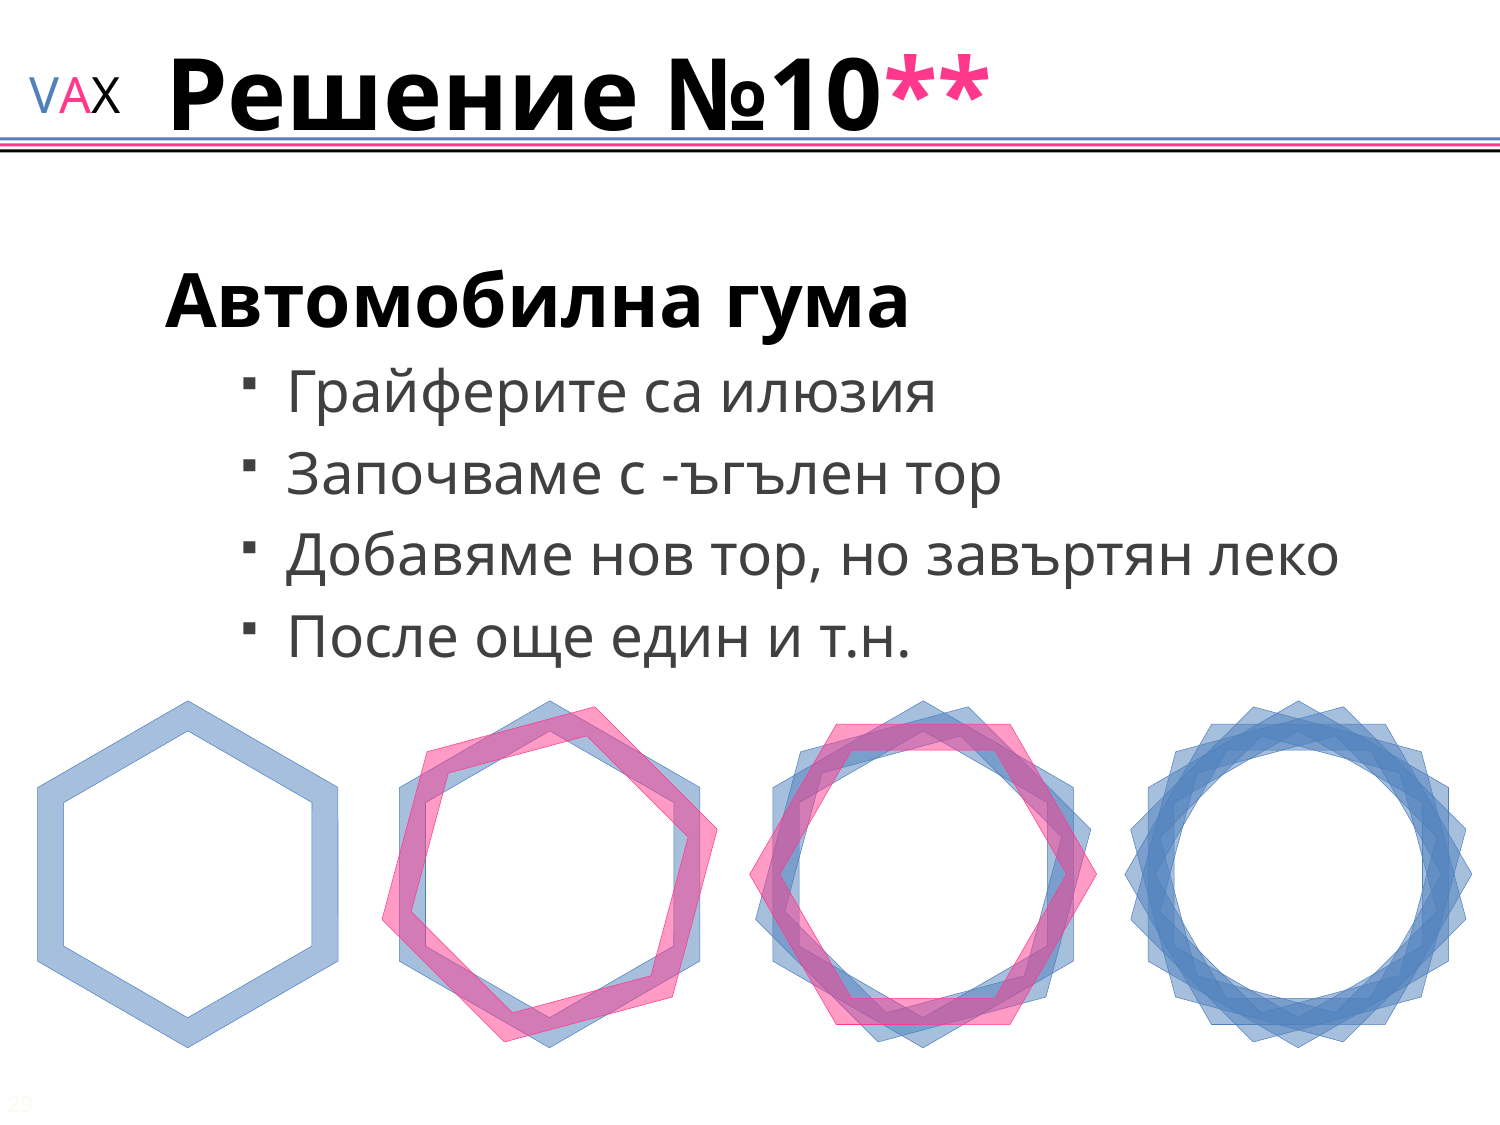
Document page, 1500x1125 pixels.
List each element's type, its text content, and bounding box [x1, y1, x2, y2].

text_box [375, 723, 724, 1025]
text_box [35, 698, 341, 1050]
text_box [1124, 700, 1473, 1049]
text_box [749, 723, 1097, 1025]
title Решение №10** [0, 37, 1500, 144]
